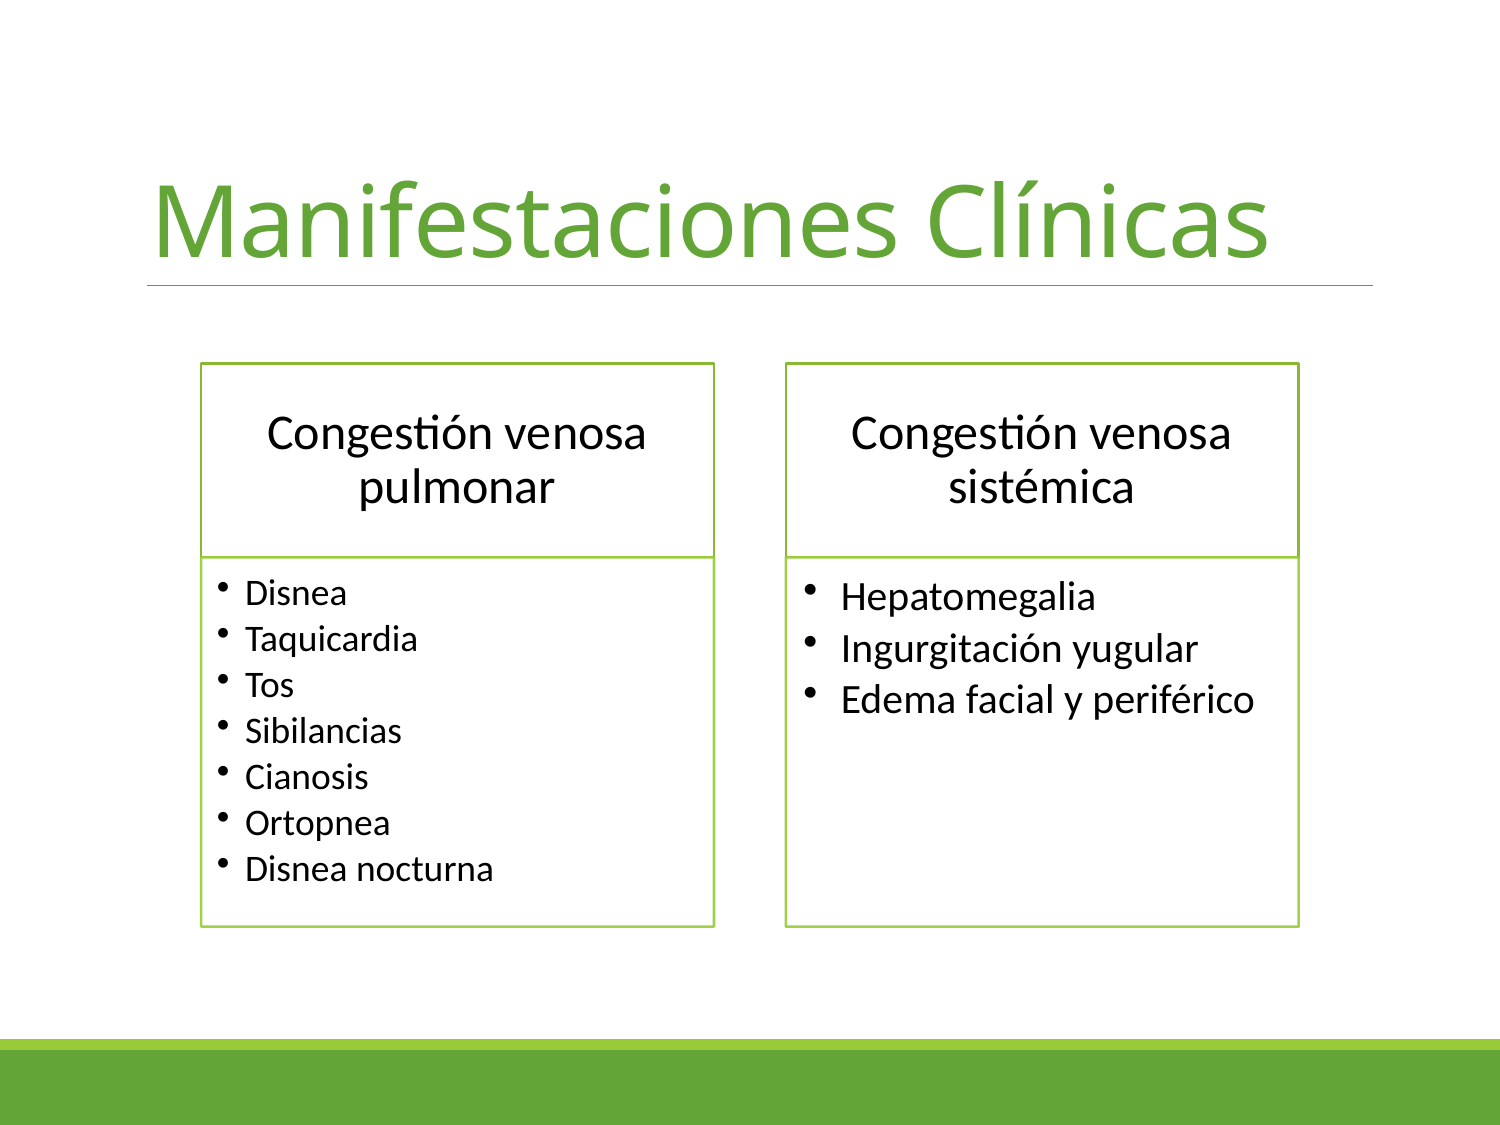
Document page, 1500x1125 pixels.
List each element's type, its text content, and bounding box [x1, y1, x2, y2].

title Manifestaciones Clínicas [135, 47, 1373, 285]
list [200, 361, 1300, 930]
